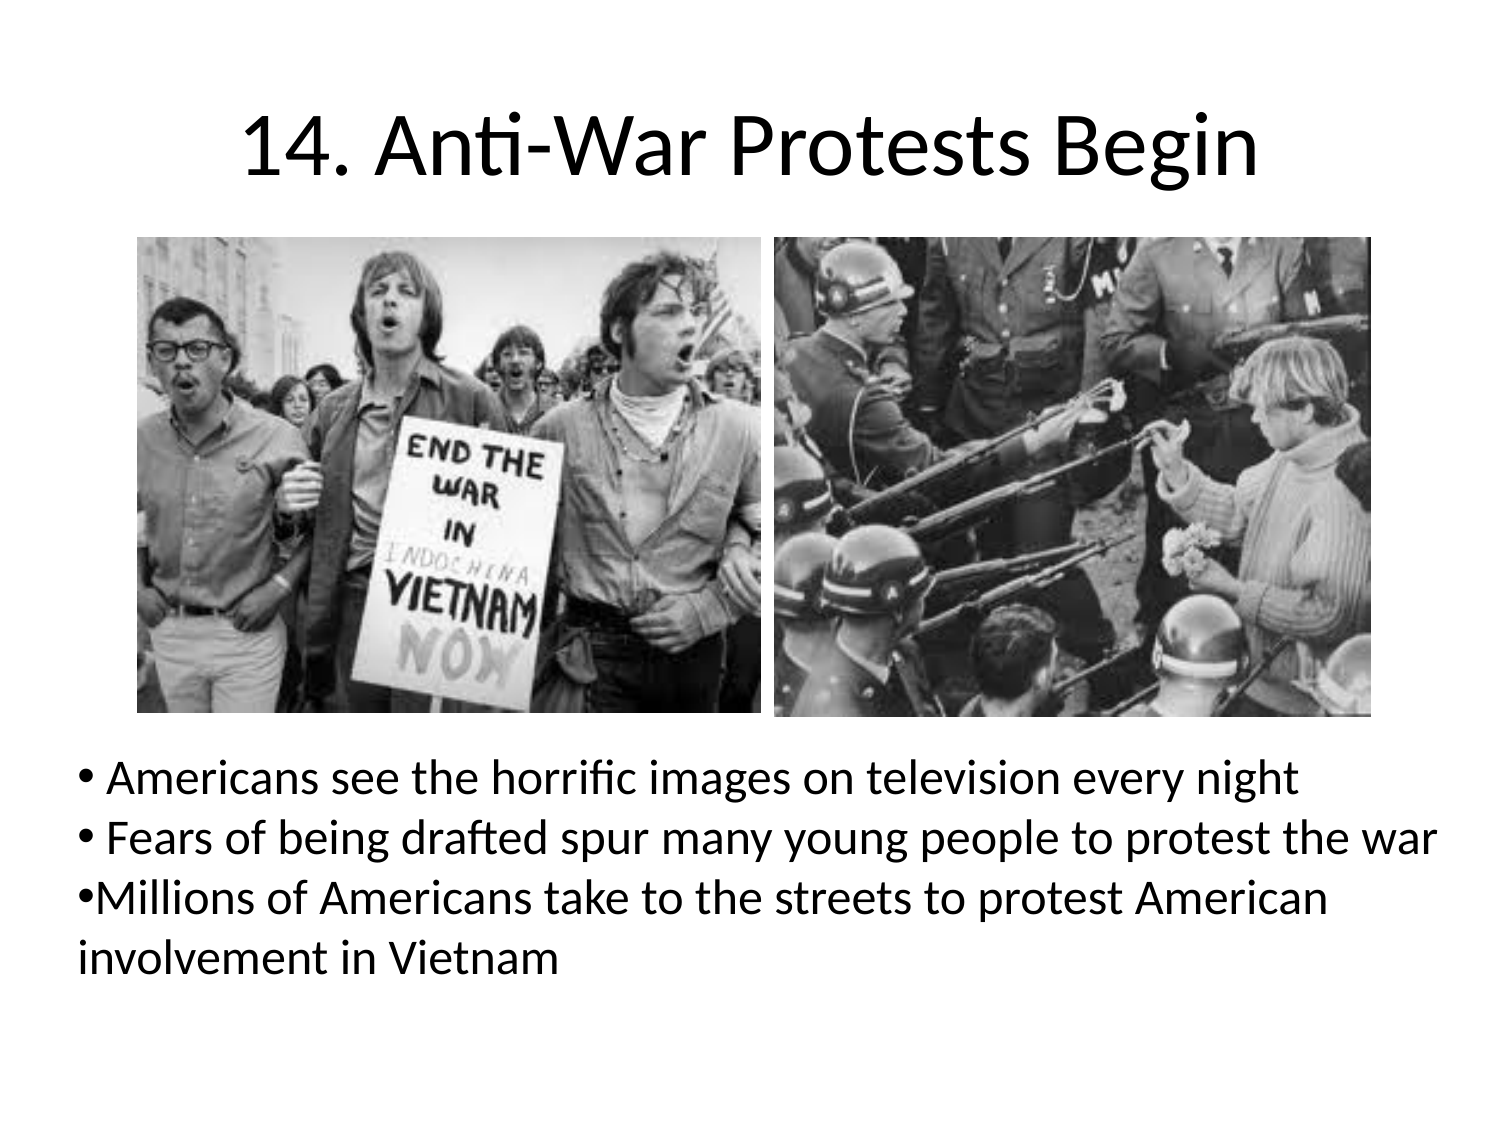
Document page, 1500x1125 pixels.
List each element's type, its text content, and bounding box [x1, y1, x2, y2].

title 14. Anti-War Protests Begin [75, 45, 1425, 233]
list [137, 237, 761, 713]
text_box Americans see the horrific images on television every night Fears of being drafted spur many young people to protest the war Millions of Americans take to the streets to protest American involvement in Vietnam [62, 737, 1463, 1053]
picture [774, 237, 1372, 717]
